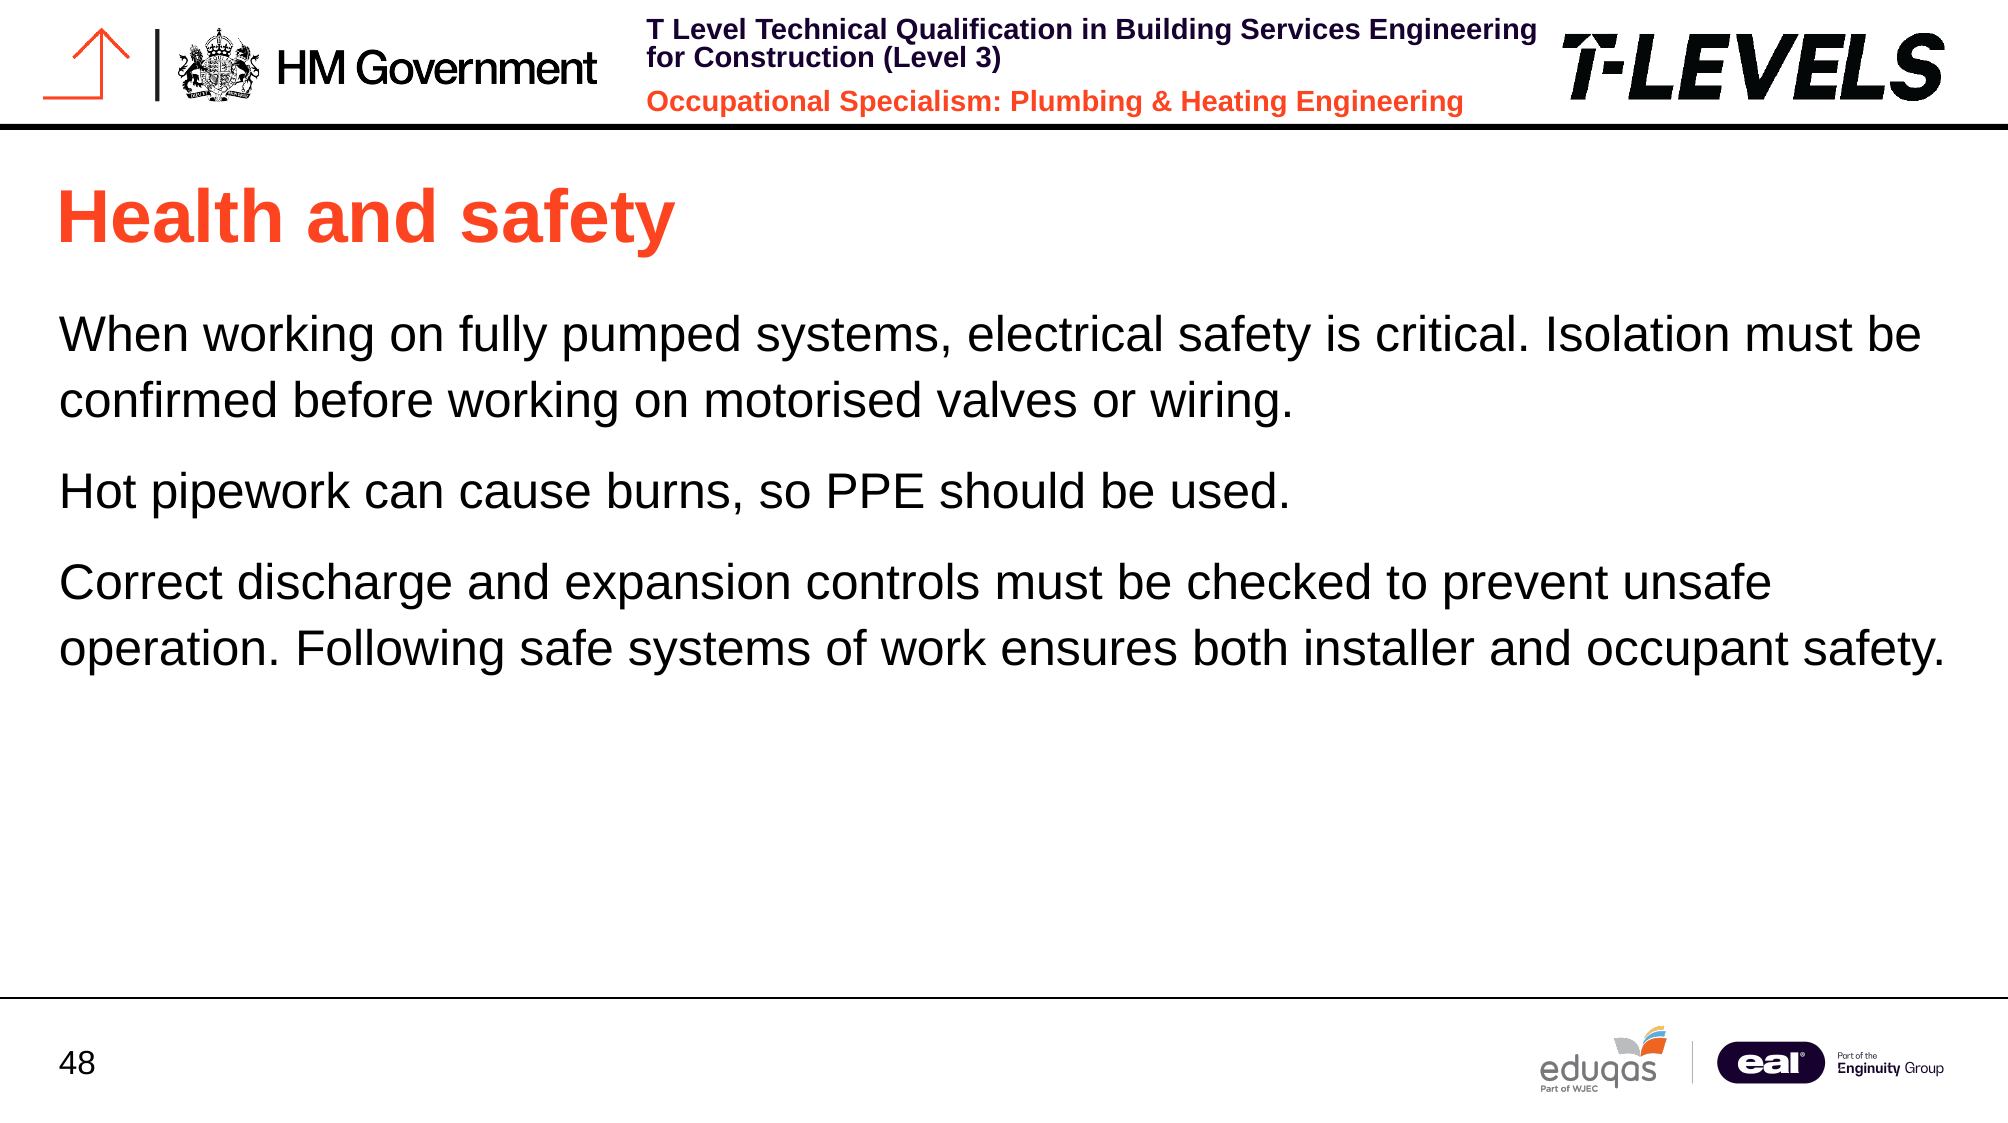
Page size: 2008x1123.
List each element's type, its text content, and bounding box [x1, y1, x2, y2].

title Health and safety [41, 111, 1949, 314]
picture [38, 27, 136, 100]
list When working on fully pumped systems, electrical safety is critical. Isolation must be confirmed before working on motorised valves or wiring. Hot pipework can cause burns, so PPE should be used. Correct discharge and expansion controls must be checked to prevent unsafe operation. Following safe systems of work ensures both installer and occupant safety. [59, 295, 1949, 975]
picture [1543, 25, 1964, 108]
picture [155, 28, 597, 102]
picture [1535, 1021, 1949, 1097]
